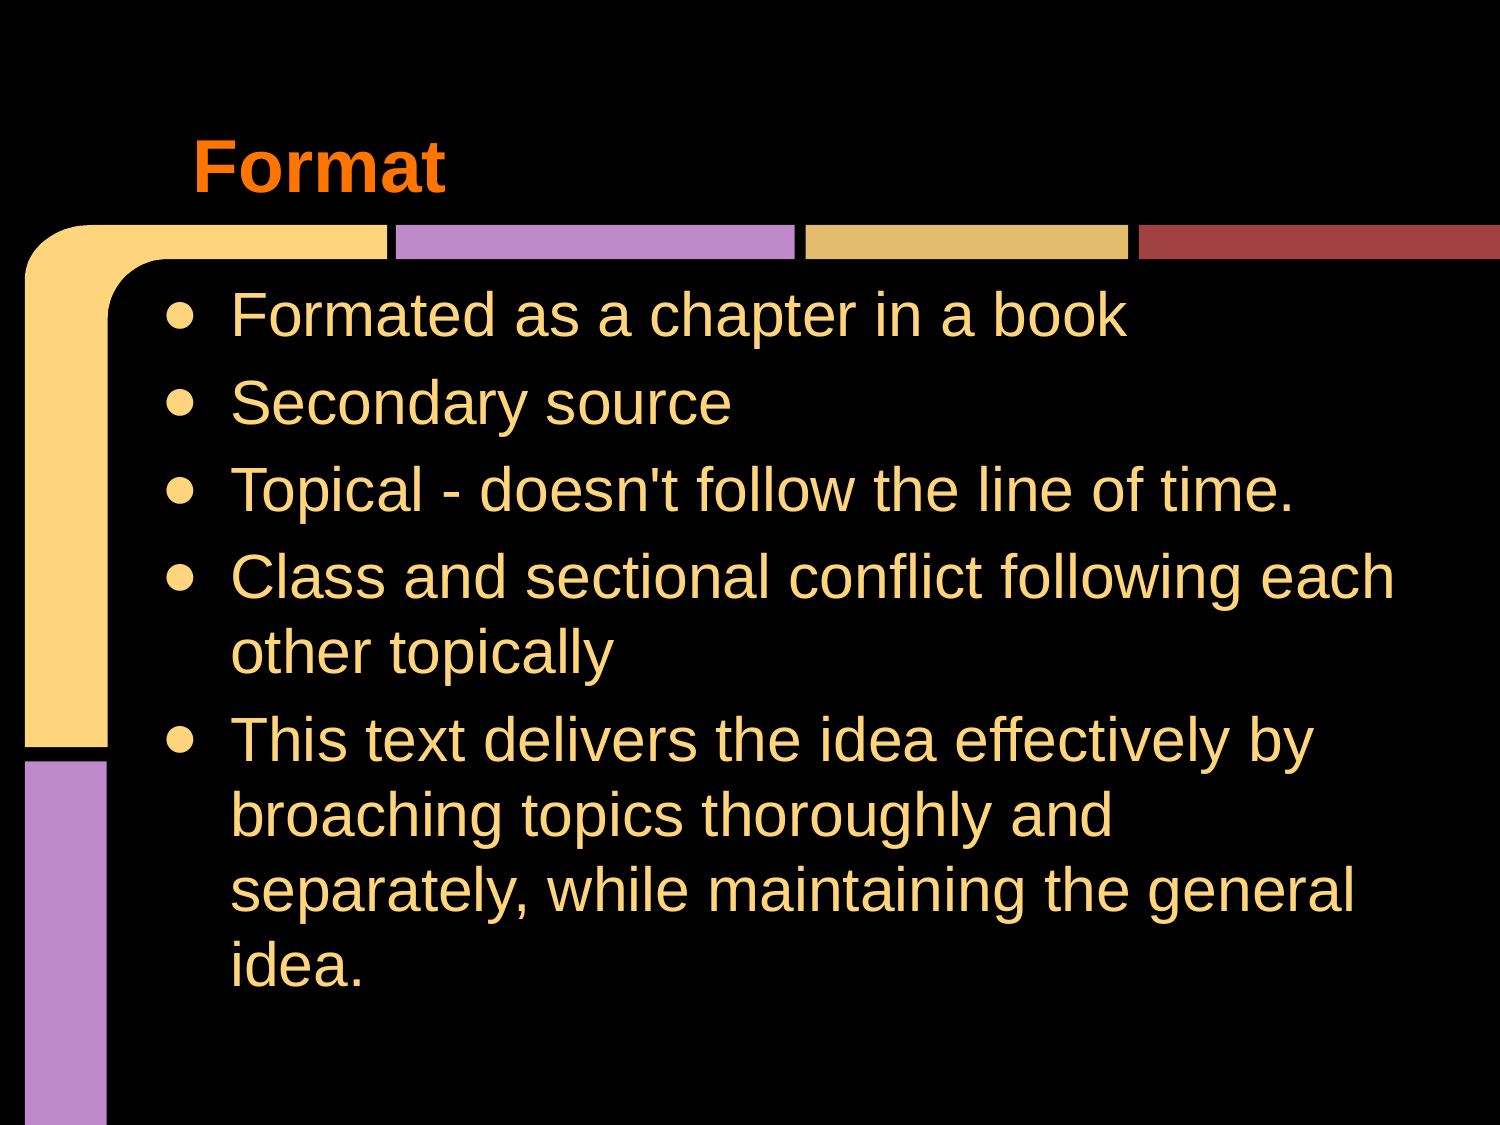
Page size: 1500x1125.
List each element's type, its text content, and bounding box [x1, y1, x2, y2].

list Formated as a chapter in a book Secondary source Topical - doesn't follow the line of time. Class and sectional conflict following each other topically This text delivers the idea effectively by broaching topics thoroughly and separately, while maintaining the general idea. [140, 259, 1425, 1078]
title Format [140, 35, 1425, 223]
